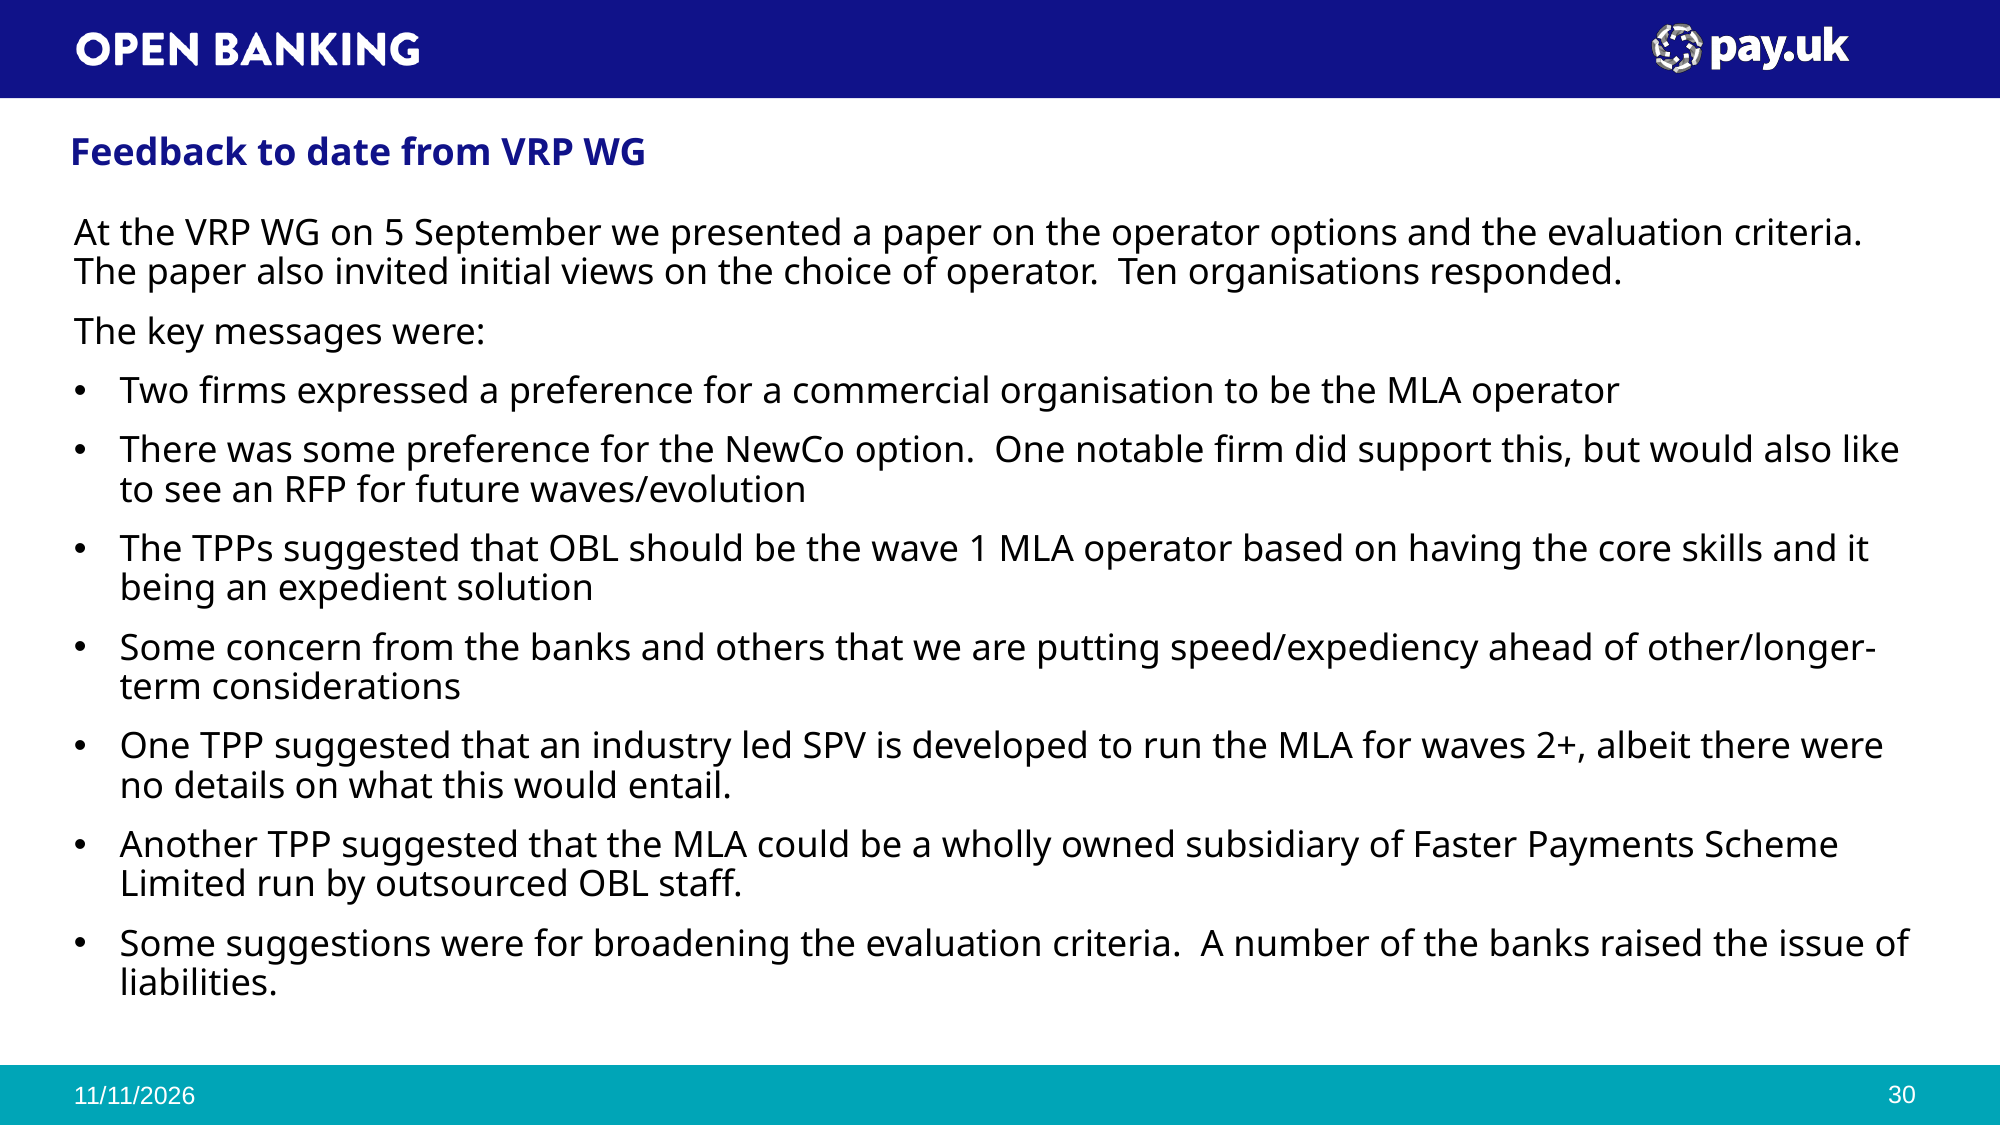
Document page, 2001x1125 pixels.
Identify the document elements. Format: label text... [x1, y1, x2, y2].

title Feedback to date from VRP WG [54, 125, 1629, 207]
picture [1644, 12, 1856, 78]
picture [43, 0, 452, 99]
list At the VRP WG on 5 September we presented a paper on the operator options and the evaluation criteria. The paper also invited initial views on the choice of operator. Ten organisations responded. The key messages were: Two firms expressed a preference for a commercial organisation to be the MLA operator There was some preference for the NewCo option. One notable firm did support this, but would also like to see an RFP for future waves/evolution The TPPs suggested that OBL should be the wave 1 MLA operator based on having the core skills and it being an expedient solution Some concern from the banks and others that we are putting speed/expediency ahead of other/longer-term considerations One TPP suggested that an industry led SPV is developed to run the MLA for waves 2+, albeit there were no details on what this would entail. Another TPP suggested that the MLA could be a wholly owned subsidiary of Faster Payments Scheme Limited run by outsourced OBL staff. Some suggestions were for broadening the evaluation criteria. A number of the banks raised the issue of liabilities. [59, 206, 1936, 1018]
footer [662, 1064, 1338, 1124]
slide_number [59, 1065, 509, 1125]
slide_number 30 [1412, 1064, 1932, 1124]
